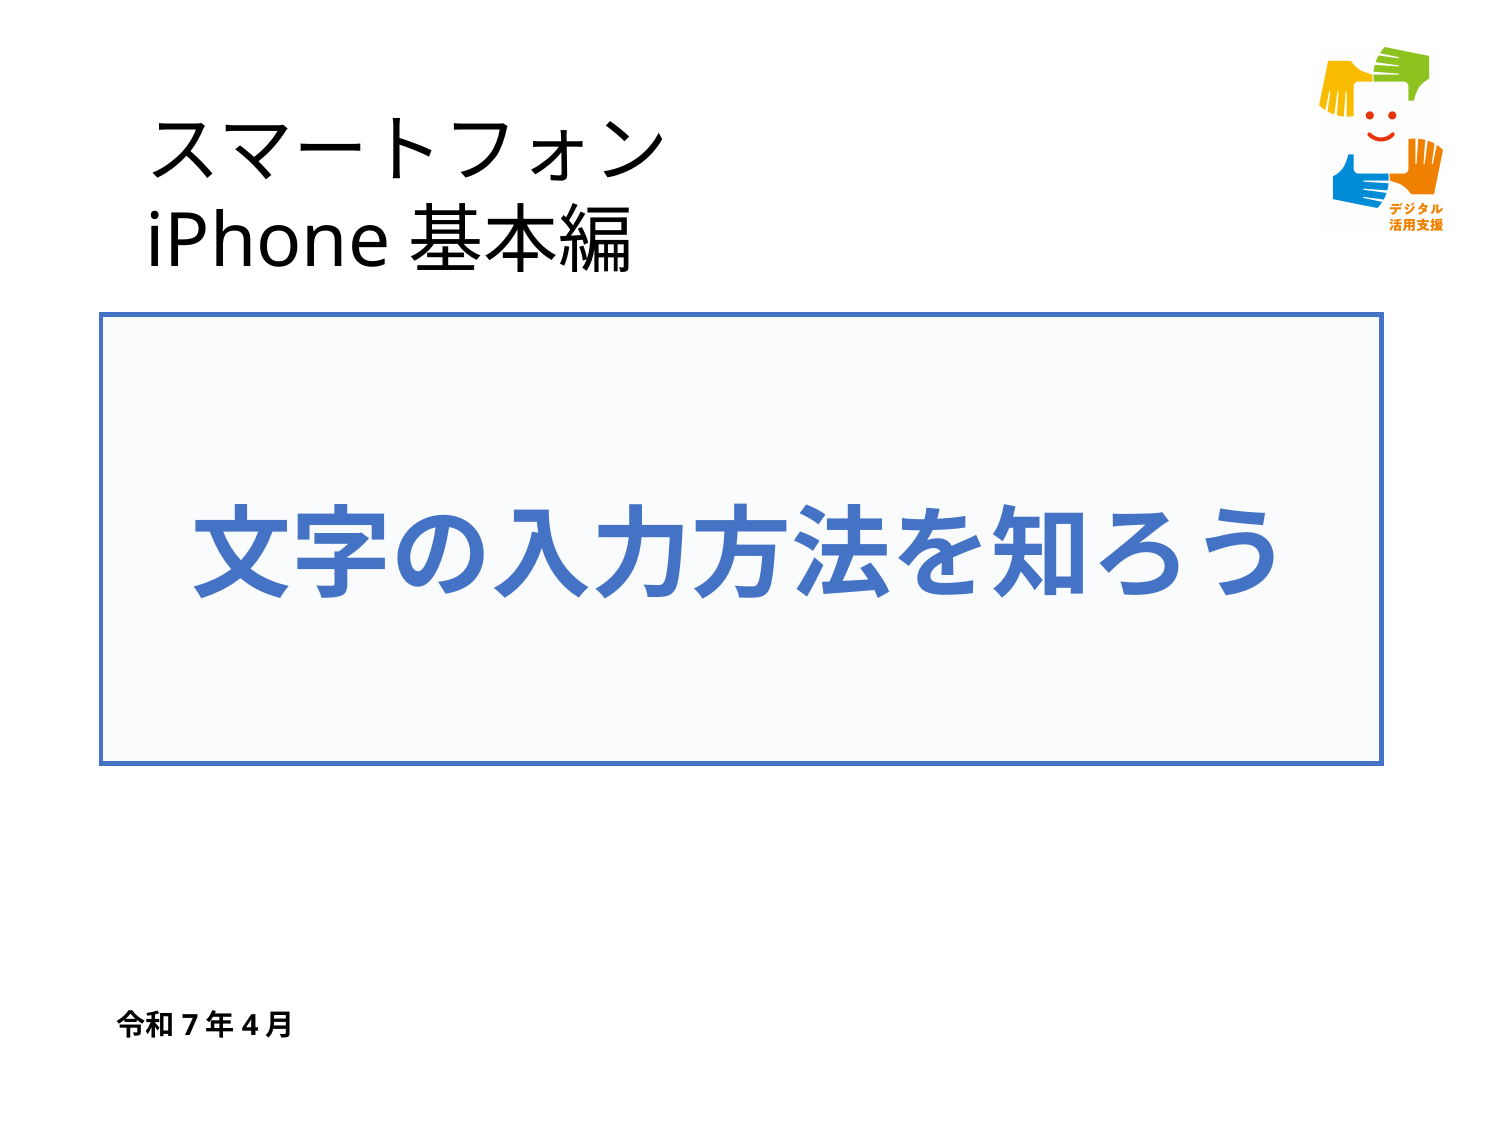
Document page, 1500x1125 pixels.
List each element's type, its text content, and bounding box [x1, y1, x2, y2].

picture [1319, 47, 1443, 231]
text_box 文字の入力方法を知ろう [101, 378, 1383, 697]
text_box 令和7年4月 [101, 998, 456, 1049]
text_box スマートフォン iPhone基本編 [130, 93, 1195, 289]
